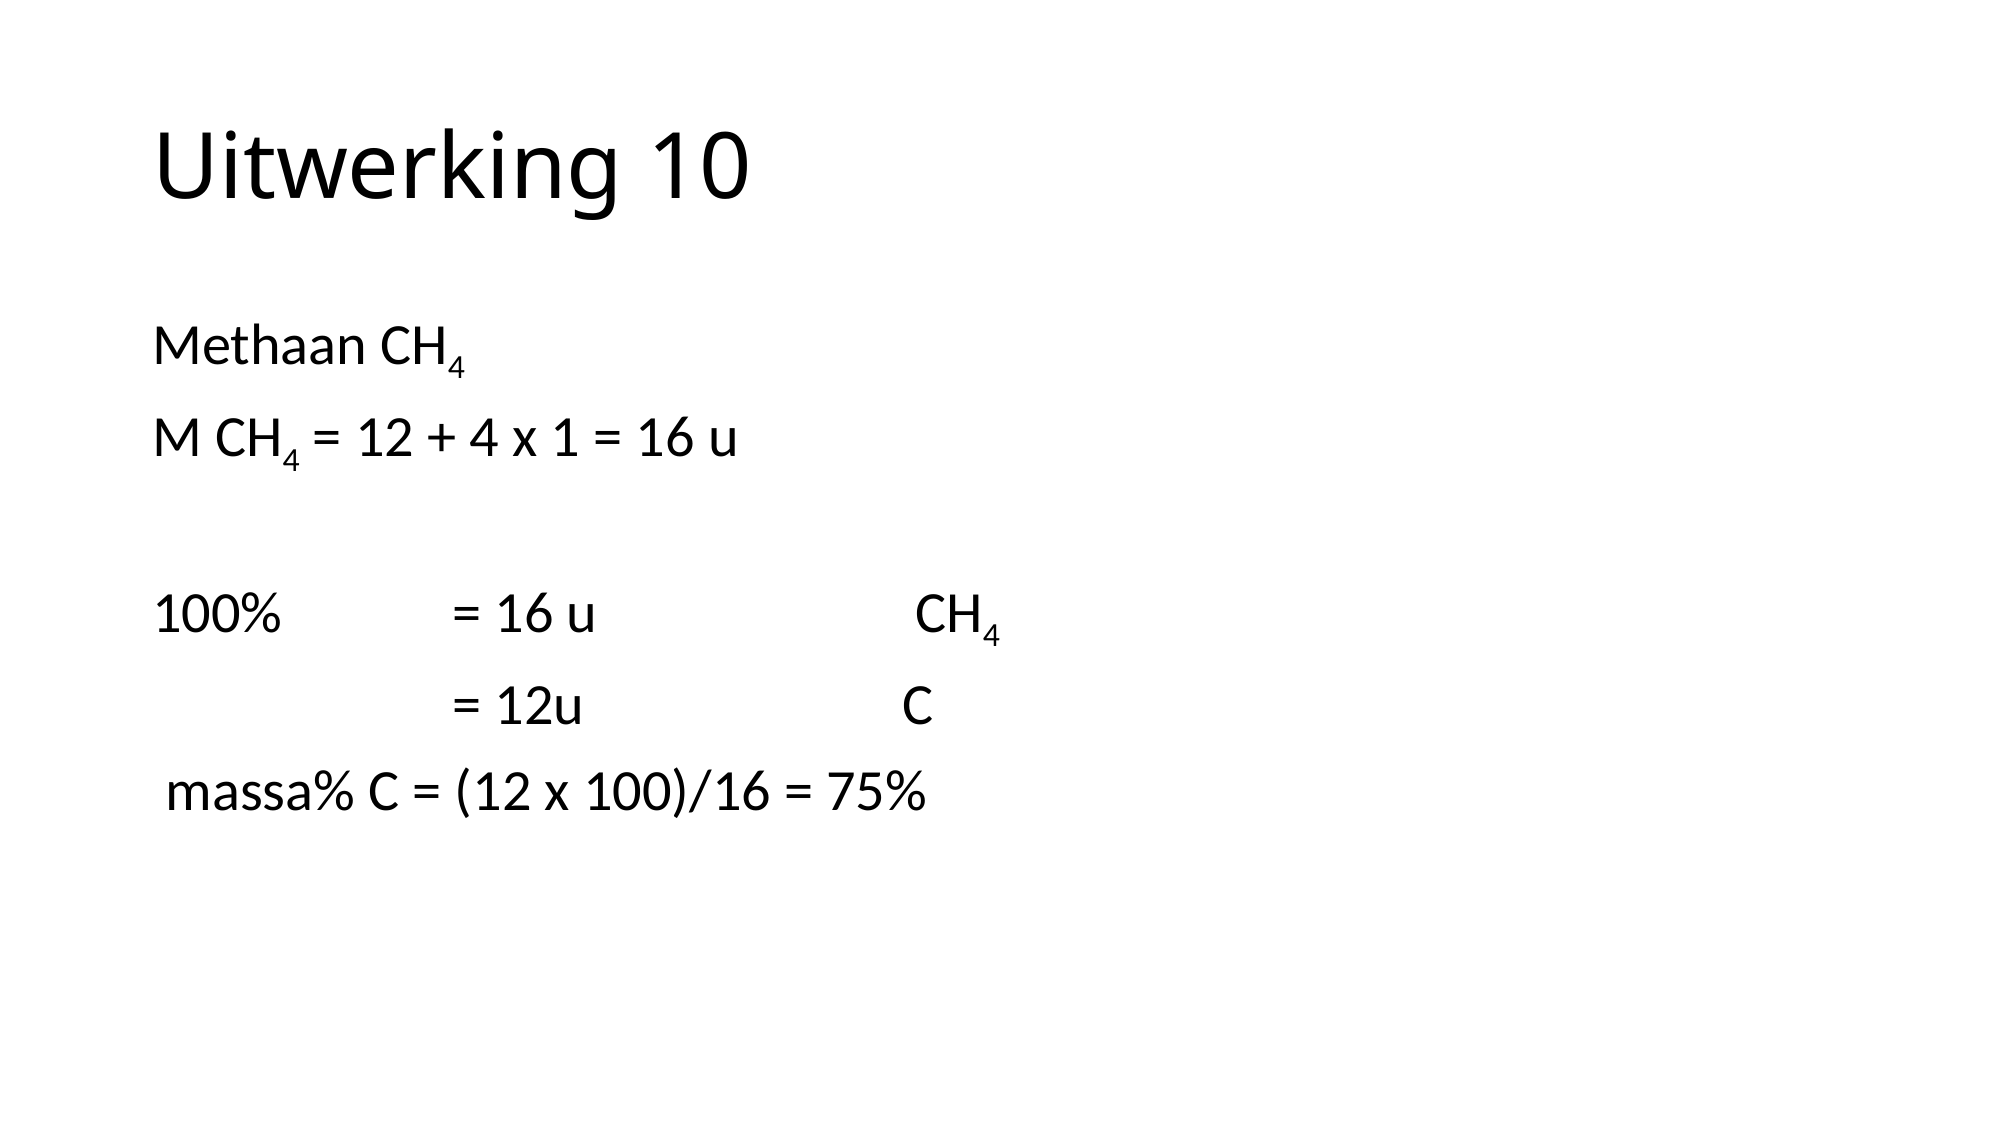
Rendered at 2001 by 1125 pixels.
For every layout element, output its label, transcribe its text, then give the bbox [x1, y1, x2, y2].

list Methaan CH4 M CH4 = 12 + 4 x 1 = 16 u 100% = 16 u CH4 = 12u C massa% C = (12 x 100)/16 = 75% [137, 299, 1863, 1014]
title Uitwerking 10 [137, 59, 1863, 278]
